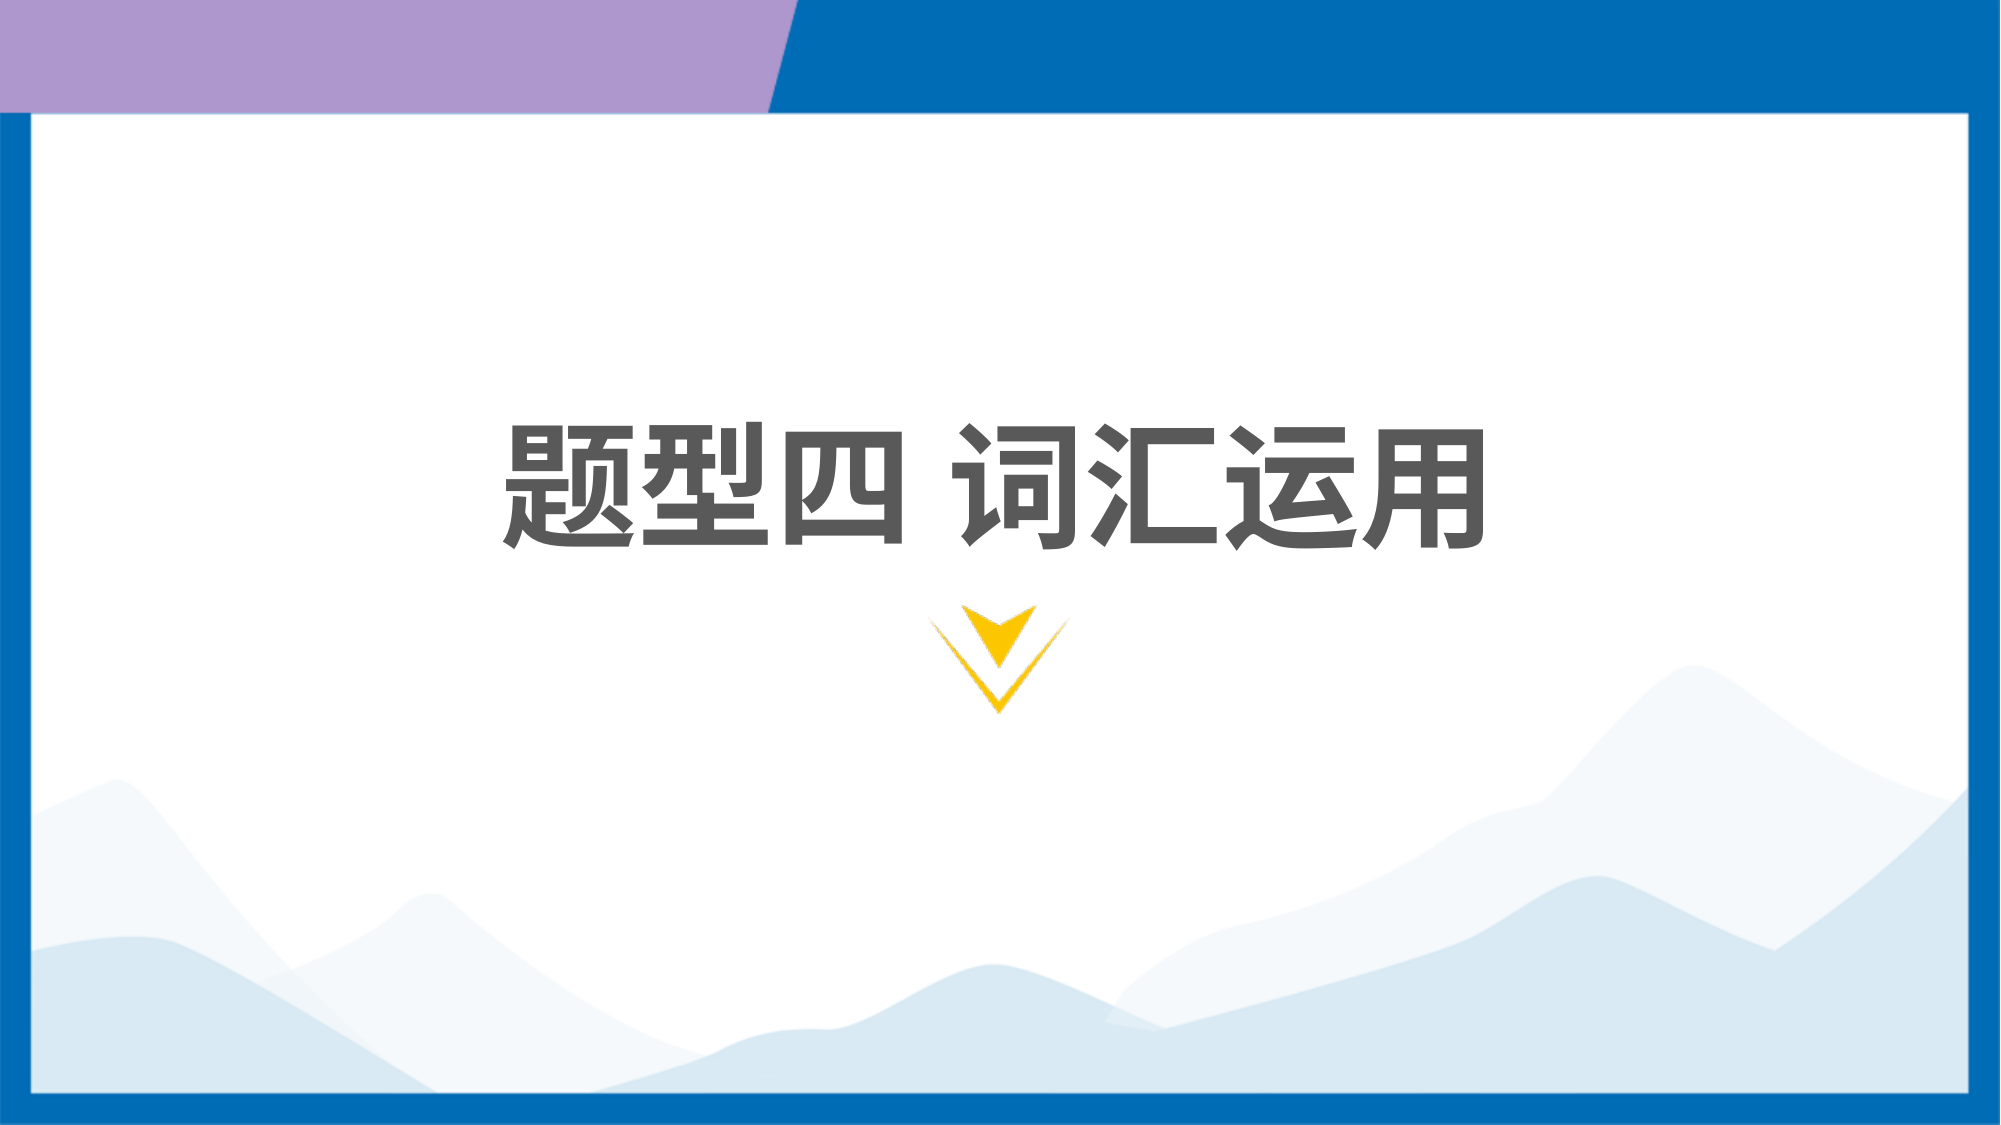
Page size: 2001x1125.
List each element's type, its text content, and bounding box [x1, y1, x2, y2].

picture [0, 0, 2000, 1125]
text_box 题型四 词汇运用 [35, 383, 1962, 566]
